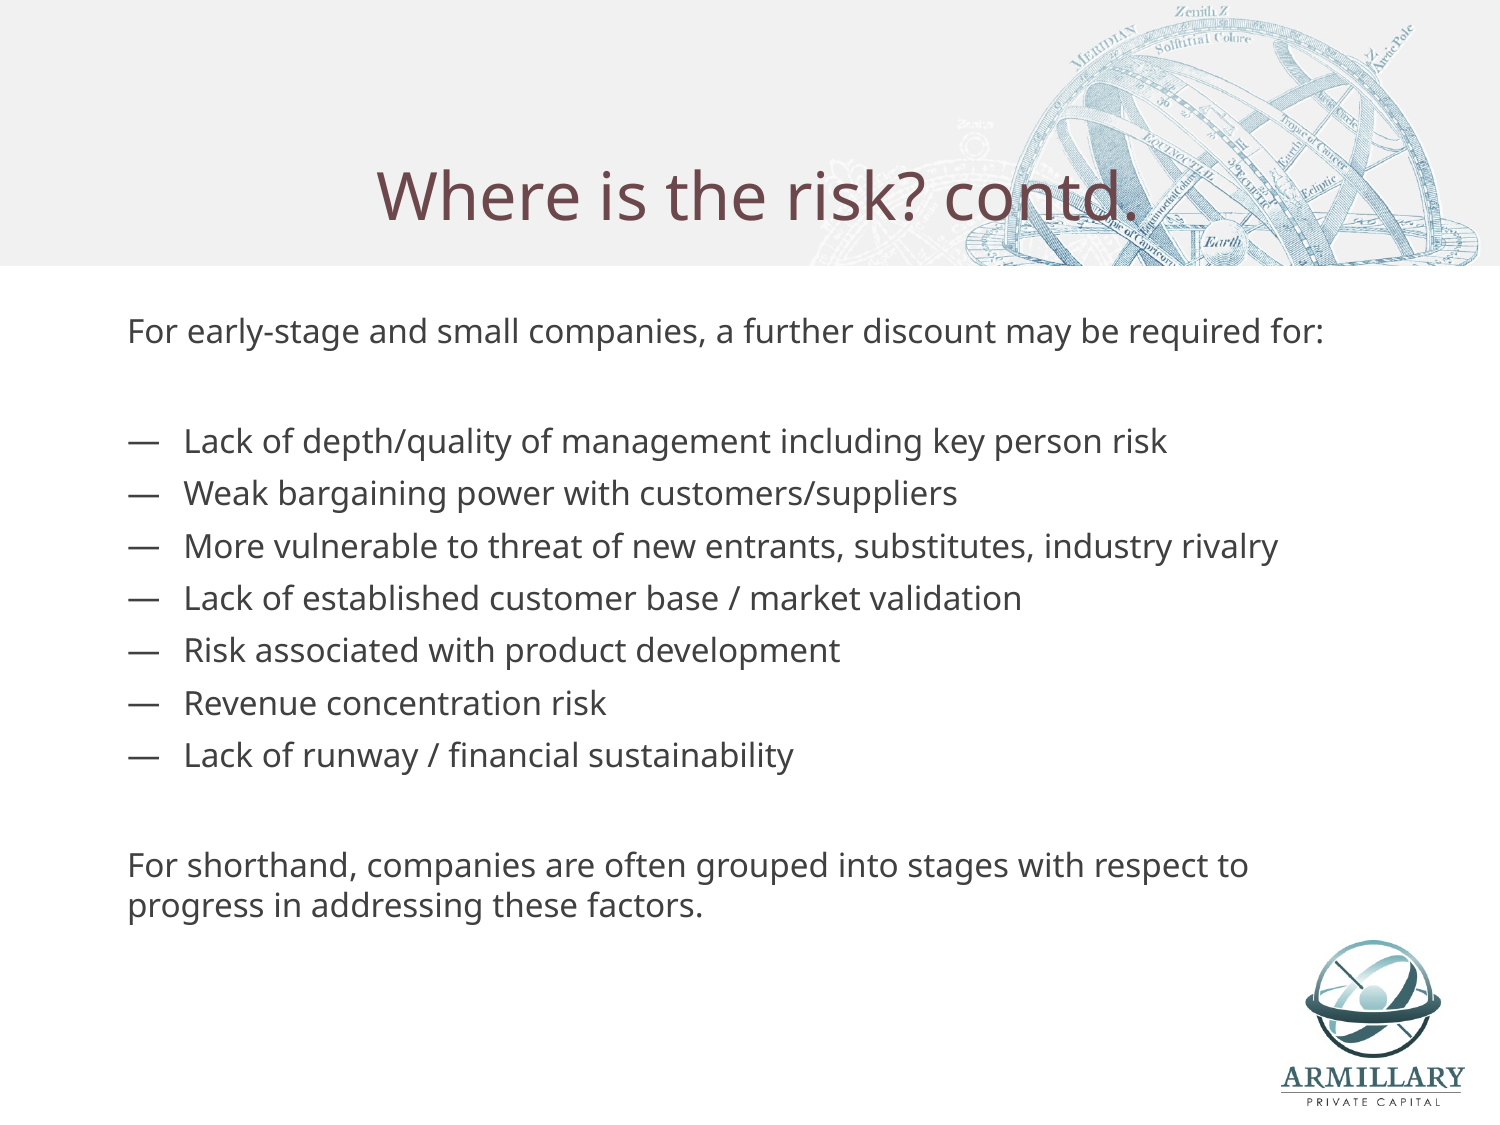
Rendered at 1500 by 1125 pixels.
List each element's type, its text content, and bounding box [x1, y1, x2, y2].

title Where is the risk? contd. [112, 24, 1406, 242]
picture [0, 0, 1500, 266]
picture [1281, 940, 1465, 1106]
list For early-stage and small companies, a further discount may be required for: Lack of depth/quality of management including key person risk Weak bargaining power with customers/suppliers More vulnerable to threat of new entrants, substitutes, industry rivalry Lack of established customer base / market validation Risk associated with product development Revenue concentration risk Lack of runway / financial sustainability For shorthand, companies are often grouped into stages with respect to progress in addressing these factors. [112, 302, 1388, 929]
